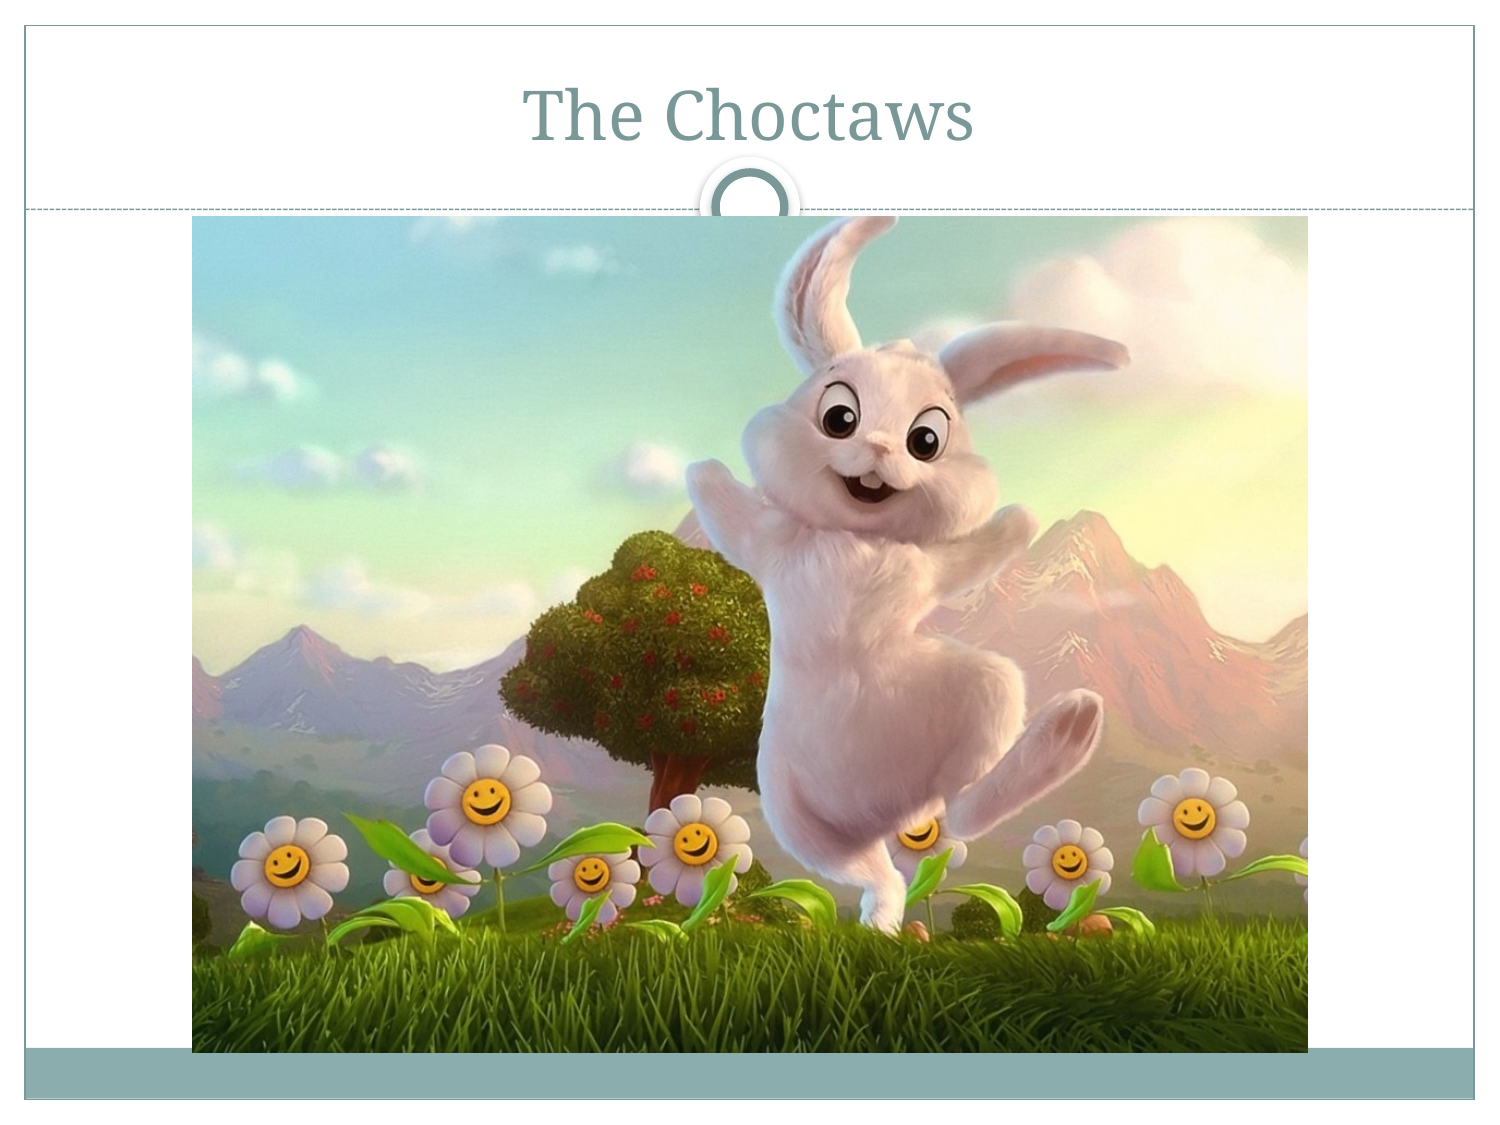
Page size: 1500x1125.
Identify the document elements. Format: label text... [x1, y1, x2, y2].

title The Choctaws [49, 37, 1450, 163]
picture [192, 216, 1308, 1053]
